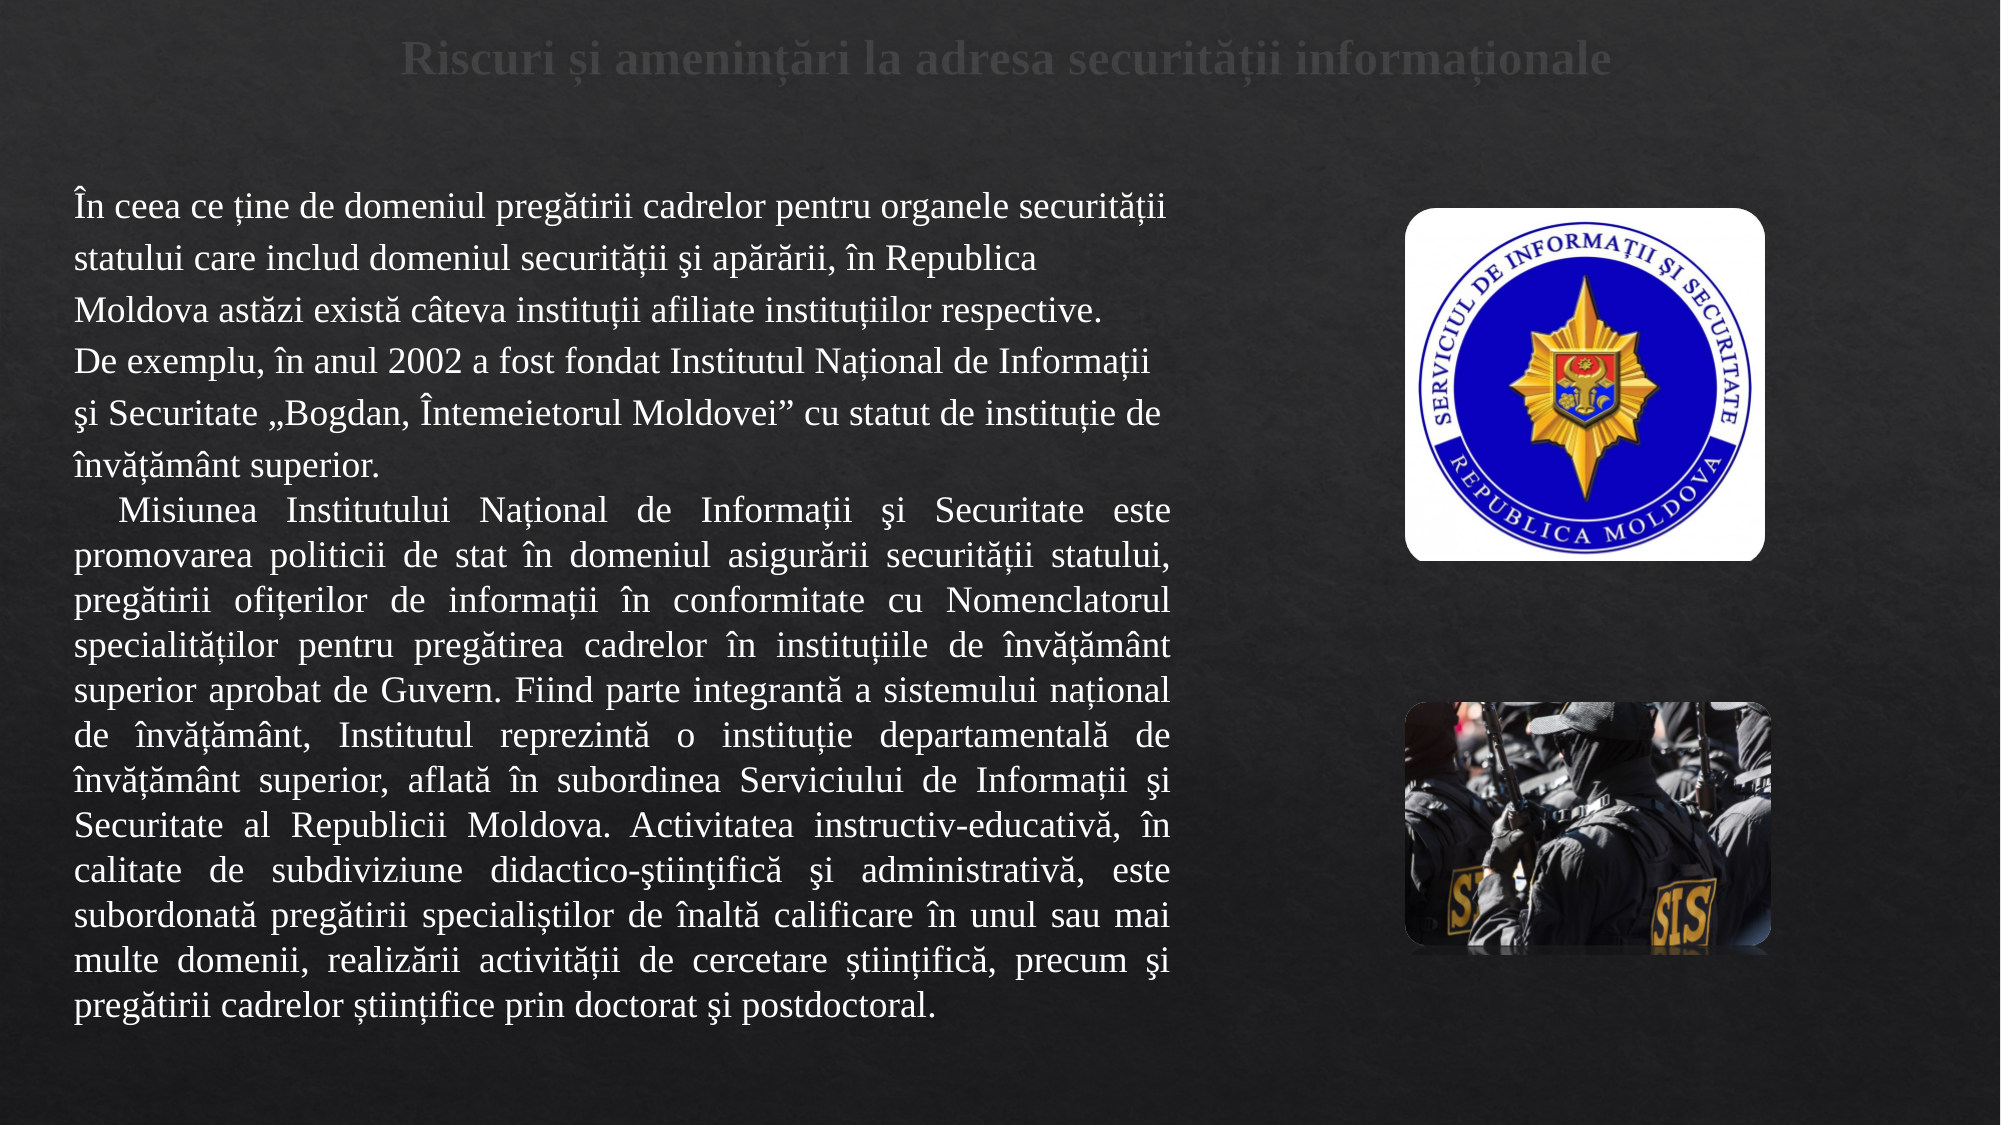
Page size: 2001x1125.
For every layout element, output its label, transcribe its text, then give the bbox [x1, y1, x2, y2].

picture [1402, 699, 1774, 955]
title Riscuri și amenințări la adresa securității informaționale [157, 0, 1856, 109]
text_box În ceea ce ține de domeniul pregătirii cadrelor pentru organele securității statului care includ domeniul securității şi apărării, în Republica Moldova astăzi există câteva instituții afiliate instituțiilor respective. De exemplu, în anul 2002 a fost fondat Institutul Național de Informații şi Securitate „Bogdan, Întemeietorul Moldovei” cu statut de instituție de învățământ superior. Misiunea Institutului Național de Informații şi Securitate este promovarea politicii de stat în domeniul asigurării securității statului, pregătirii ofițerilor de informații în conformitate cu Nomenclatorul specialităților pentru pregătirea cadrelor în instituțiile de învățământ superior aprobat de Guvern. Fiind parte integrantă a sistemului național de învățământ, Institutul reprezintă o instituție departamentală de învățământ superior, aflată în subordinea Serviciului de Informații şi Securitate al Republicii Moldova. Activitatea instructiv-educativă, în calitate de subdiviziune didactico-ştiinţifică şi administrativă, este subordonată pregătirii specialiștilor de înaltă calificare în unul sau mai multe domenii, realizării activității de cercetare științifică, precum şi pregătirii cadrelor științifice prin doctorat şi postdoctoral. [58, 167, 1188, 1033]
picture [1402, 208, 1768, 561]
